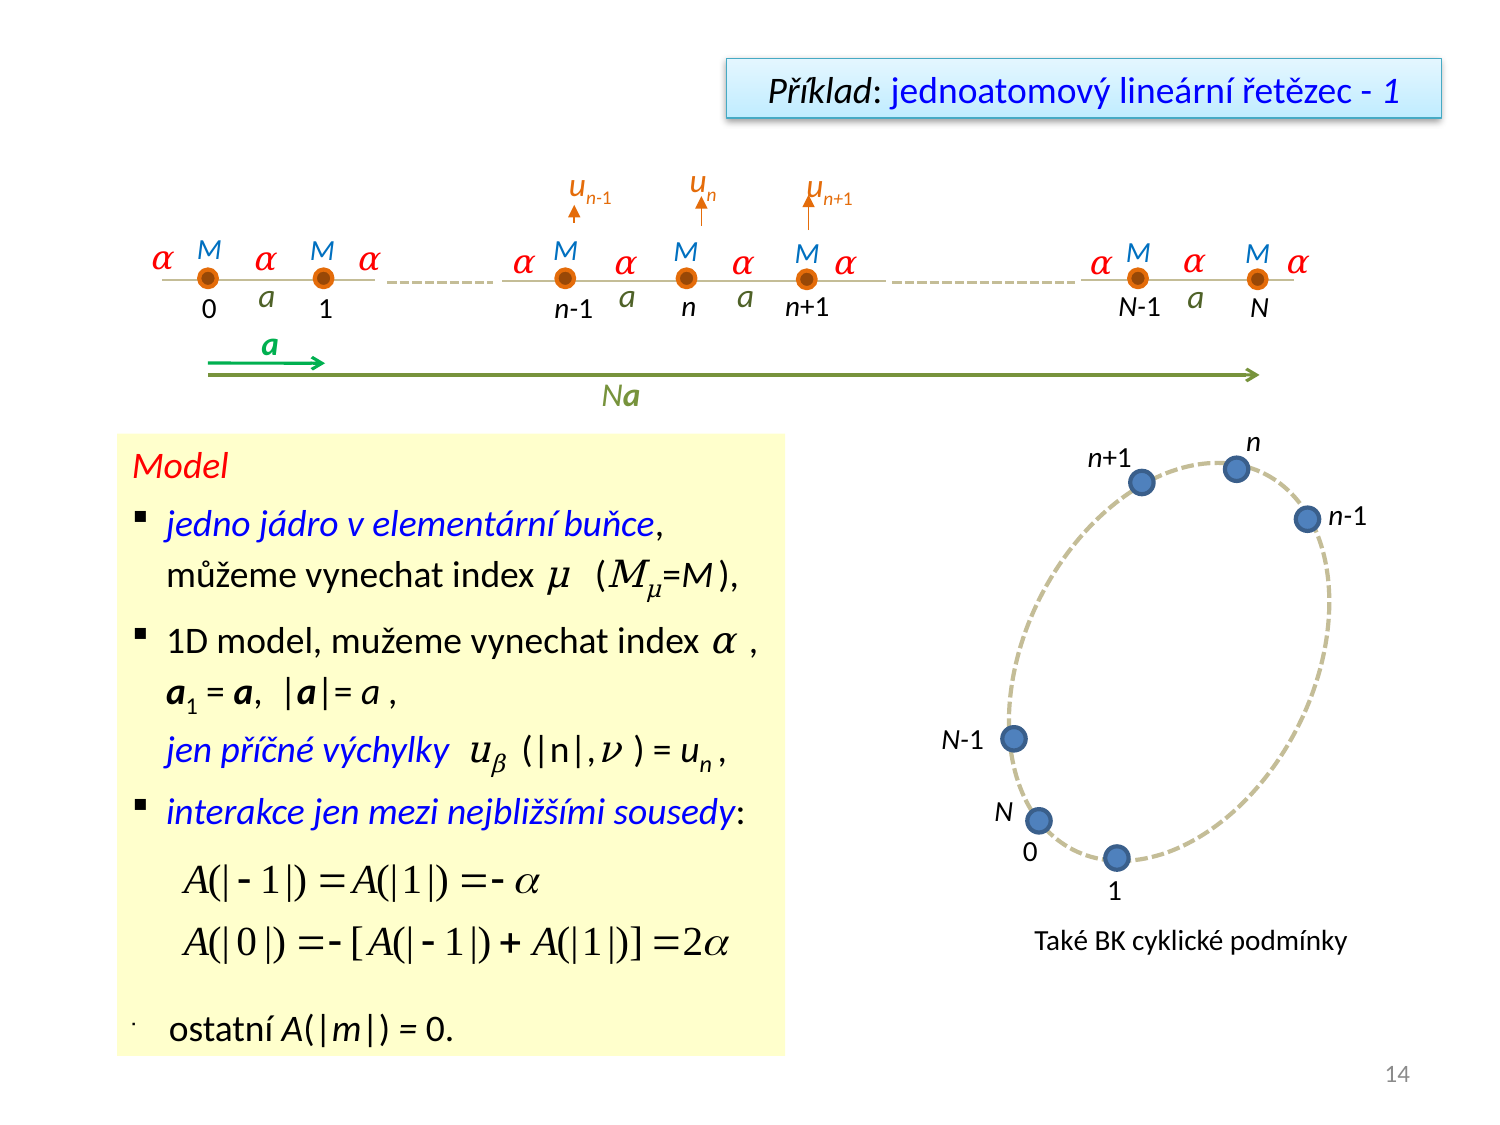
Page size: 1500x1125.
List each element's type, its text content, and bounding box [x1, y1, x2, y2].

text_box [926, 415, 1383, 965]
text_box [137, 151, 1320, 422]
slide_number 14 [1074, 1042, 1425, 1103]
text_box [116, 433, 786, 1063]
text_box Příklad: jednoatomový lineární řetězec - 1 [726, 58, 1442, 119]
